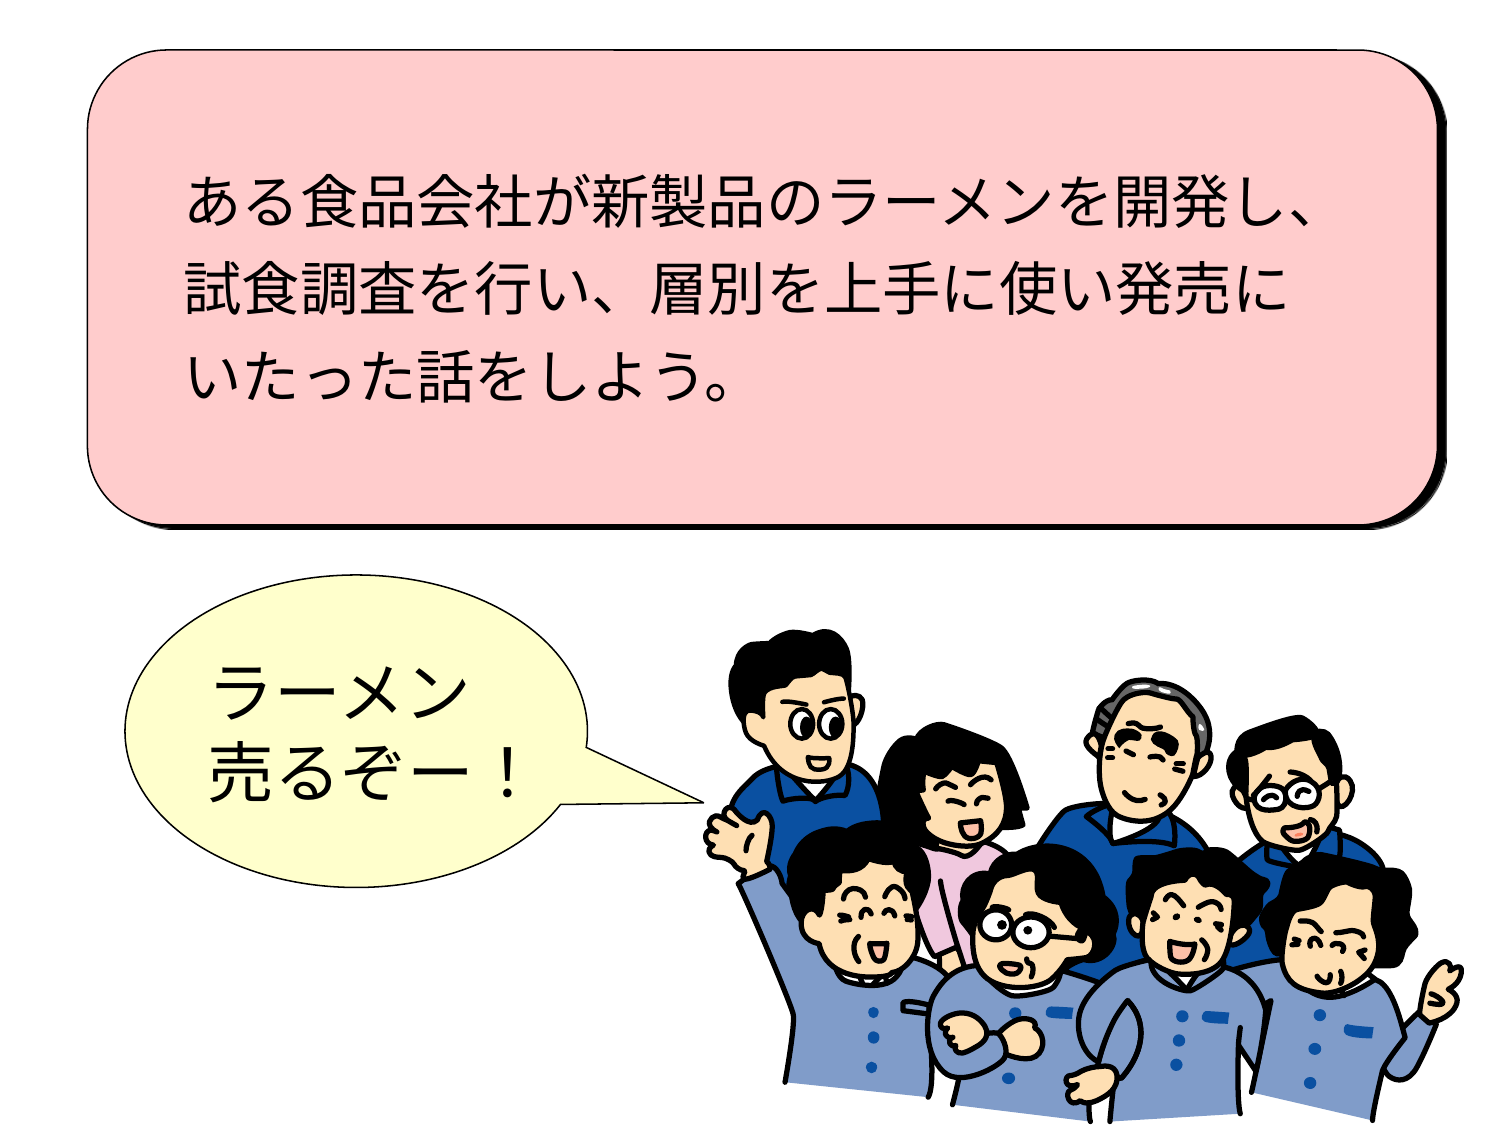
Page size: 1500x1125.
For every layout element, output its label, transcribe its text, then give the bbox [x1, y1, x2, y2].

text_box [124, 574, 1467, 1125]
text_box ある食品会社が新製品のラーメンを開発し、 試食調査を行い、層別を上手に使い発売に いたった話をしよう。 [87, 49, 1438, 526]
